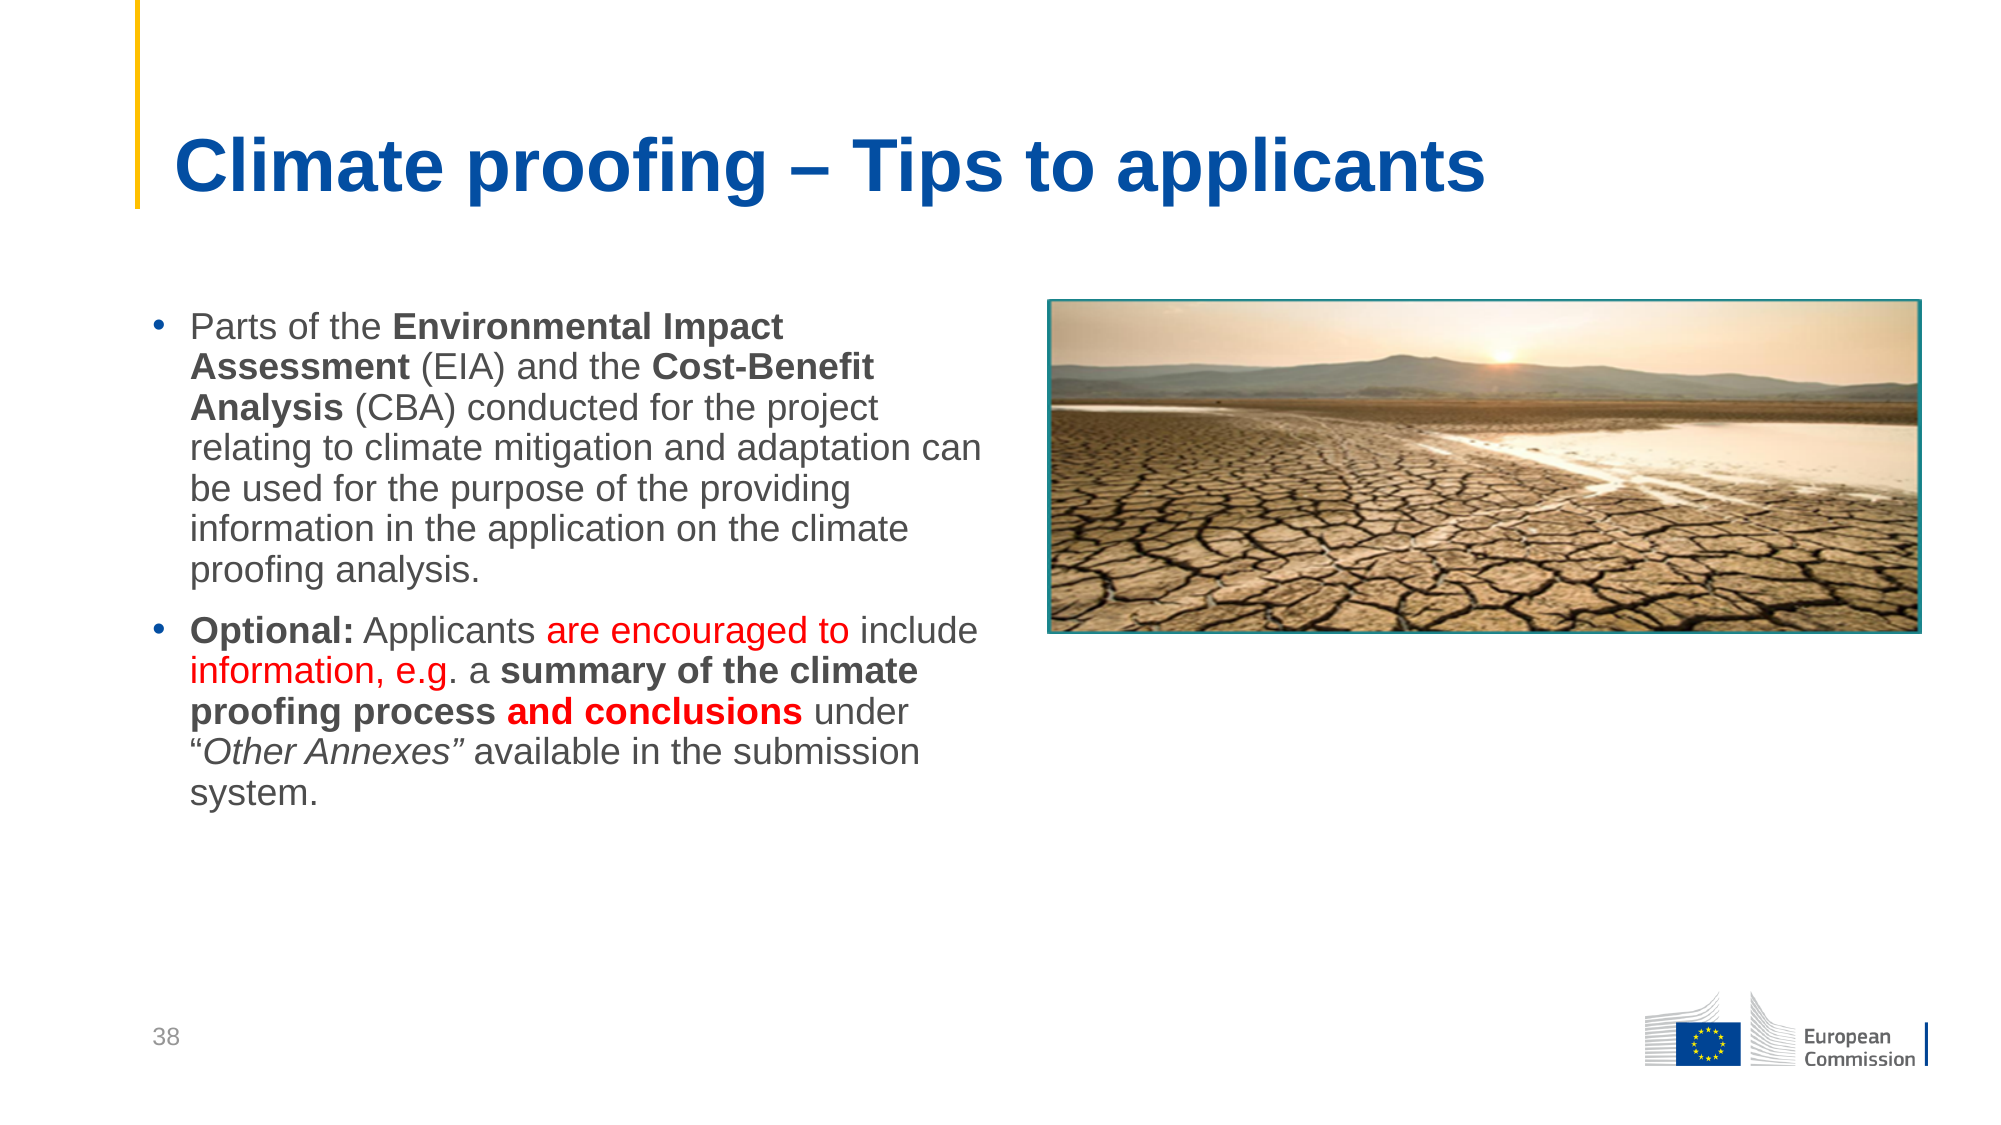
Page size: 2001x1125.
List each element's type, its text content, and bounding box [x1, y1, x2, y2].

title Climate proofing – Tips to applicants [159, 79, 1885, 208]
picture [1047, 299, 1922, 634]
slide_number 38 [137, 1005, 588, 1066]
picture [1645, 991, 1928, 1066]
list Parts of the Environmental Impact Assessment (EIA) and the Cost-Benefit Analysis (CBA) conducted for the project relating to climate mitigation and adaptation can be used for the purpose of the providing information in the application on the climate proofing analysis. Optional: Applicants are encouraged to include information, e.g. a summary of the climate proofing process and conclusions under “Other Annexes” available in the submission system. [137, 299, 1012, 941]
